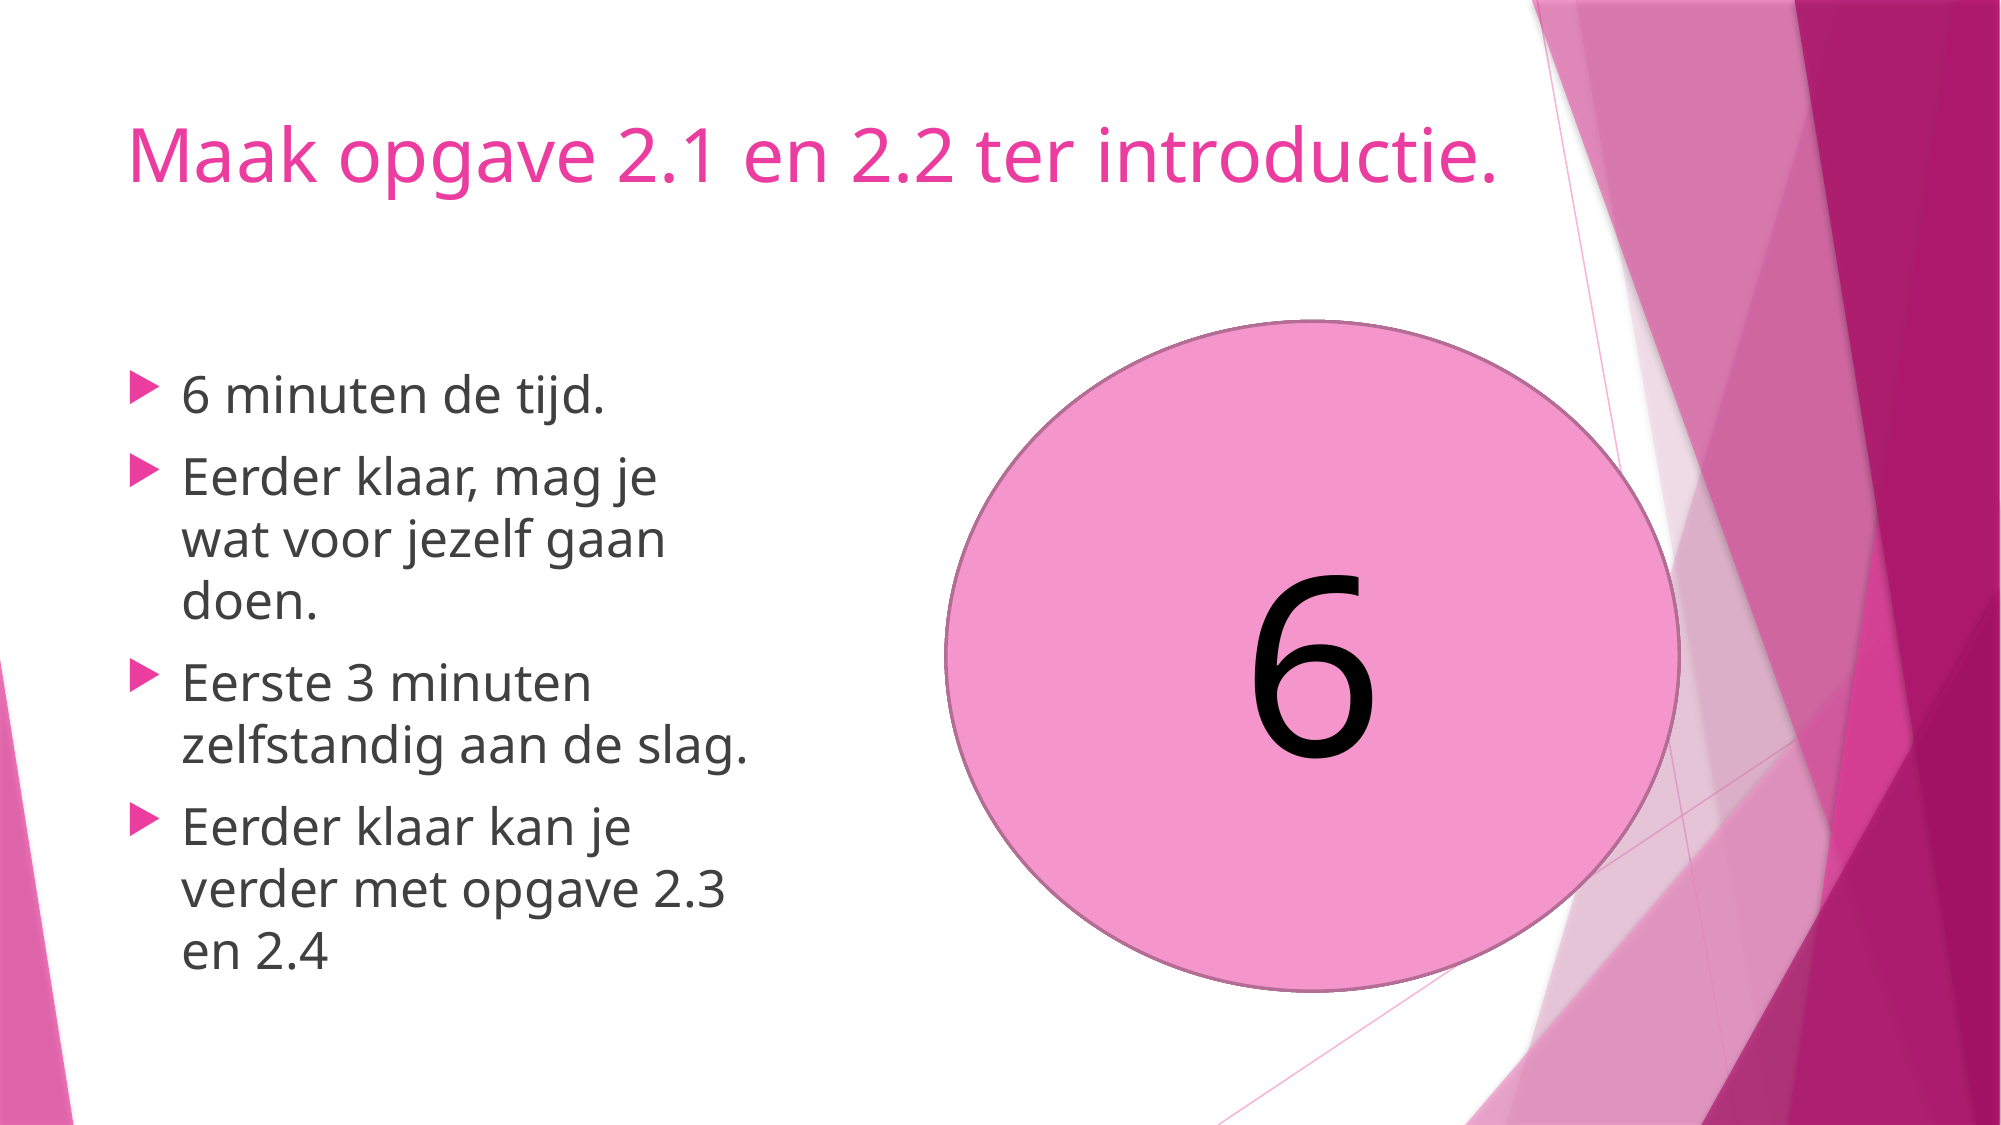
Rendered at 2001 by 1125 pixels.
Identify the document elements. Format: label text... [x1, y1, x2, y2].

text_box 6 [944, 319, 1681, 993]
list 6 minuten de tijd. Eerder klaar, mag je wat voor jezelf gaan doen. Eerste 3 minuten zelfstandig aan de slag. Eerder klaar kan je verder met opgave 2.3 en 2.4 [111, 354, 774, 992]
title Maak opgave 2.1 en 2.2 ter introductie. [111, 99, 1522, 317]
